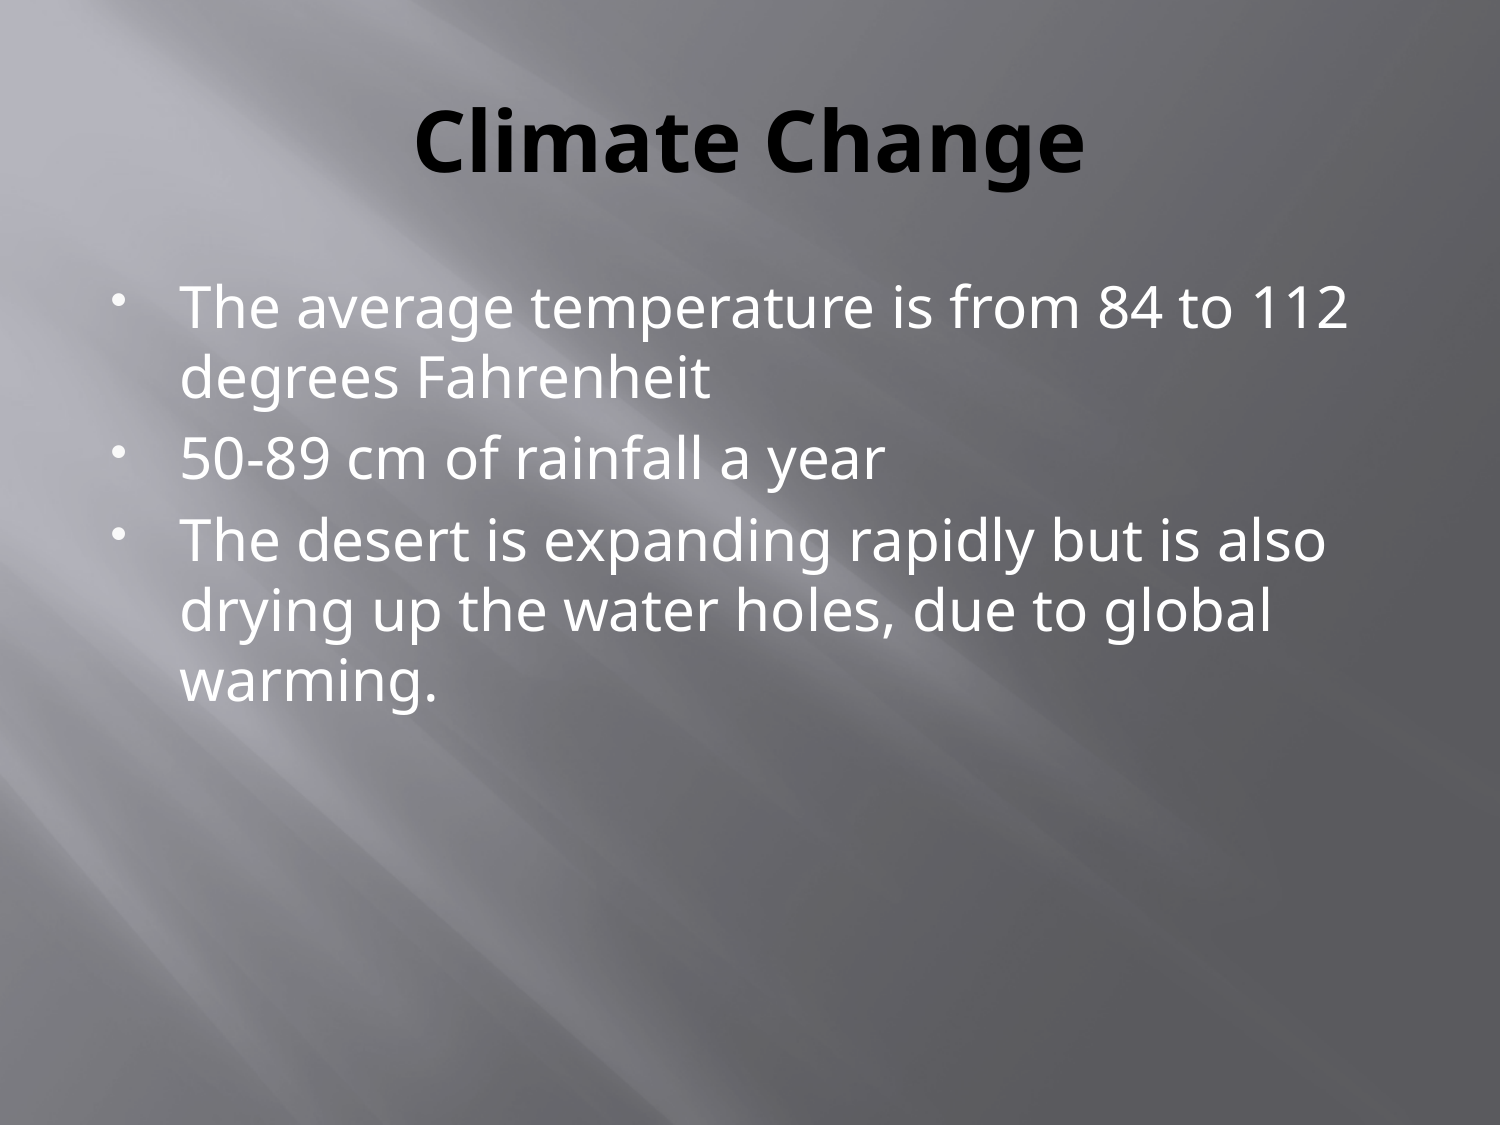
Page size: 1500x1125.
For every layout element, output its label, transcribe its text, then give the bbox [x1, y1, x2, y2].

list The average temperature is from 84 to 112 degrees Fahrenheit 50-89 cm of rainfall a year The desert is expanding rapidly but is also drying up the water holes, due to global warming. [75, 262, 1425, 1035]
title Climate Change [75, 45, 1425, 233]
